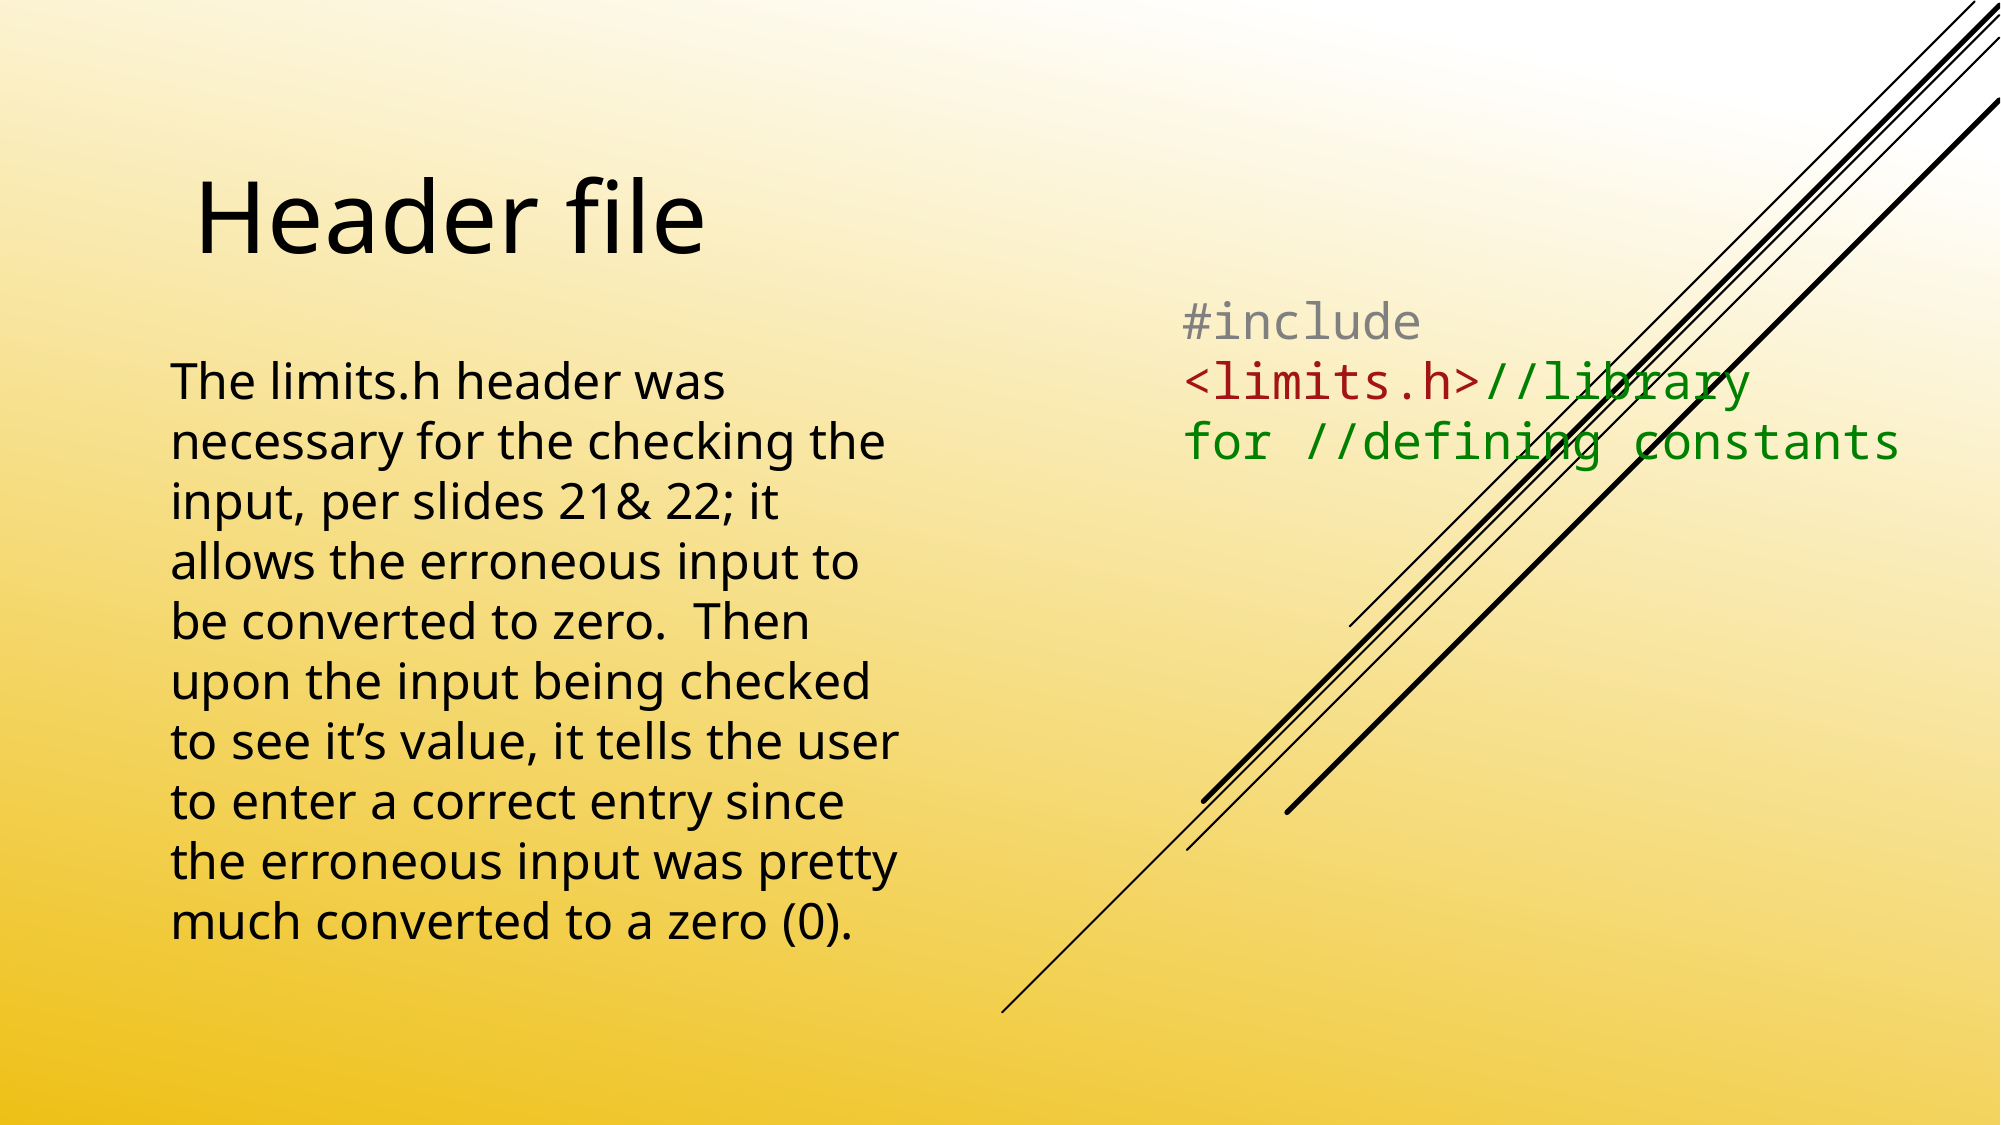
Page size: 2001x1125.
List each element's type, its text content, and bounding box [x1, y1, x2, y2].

text_box The limits.h header was necessary for the checking the input, per slides 21& 22; it allows the erroneous input to be converted to zero. Then upon the input being checked to see it’s value, it tells the user to enter a correct entry since the erroneous input was pretty much converted to a zero (0). [155, 342, 938, 957]
title Header file [178, 0, 1492, 282]
subtitle #include <limits.h>//library for //defining constants [1167, 281, 1950, 968]
